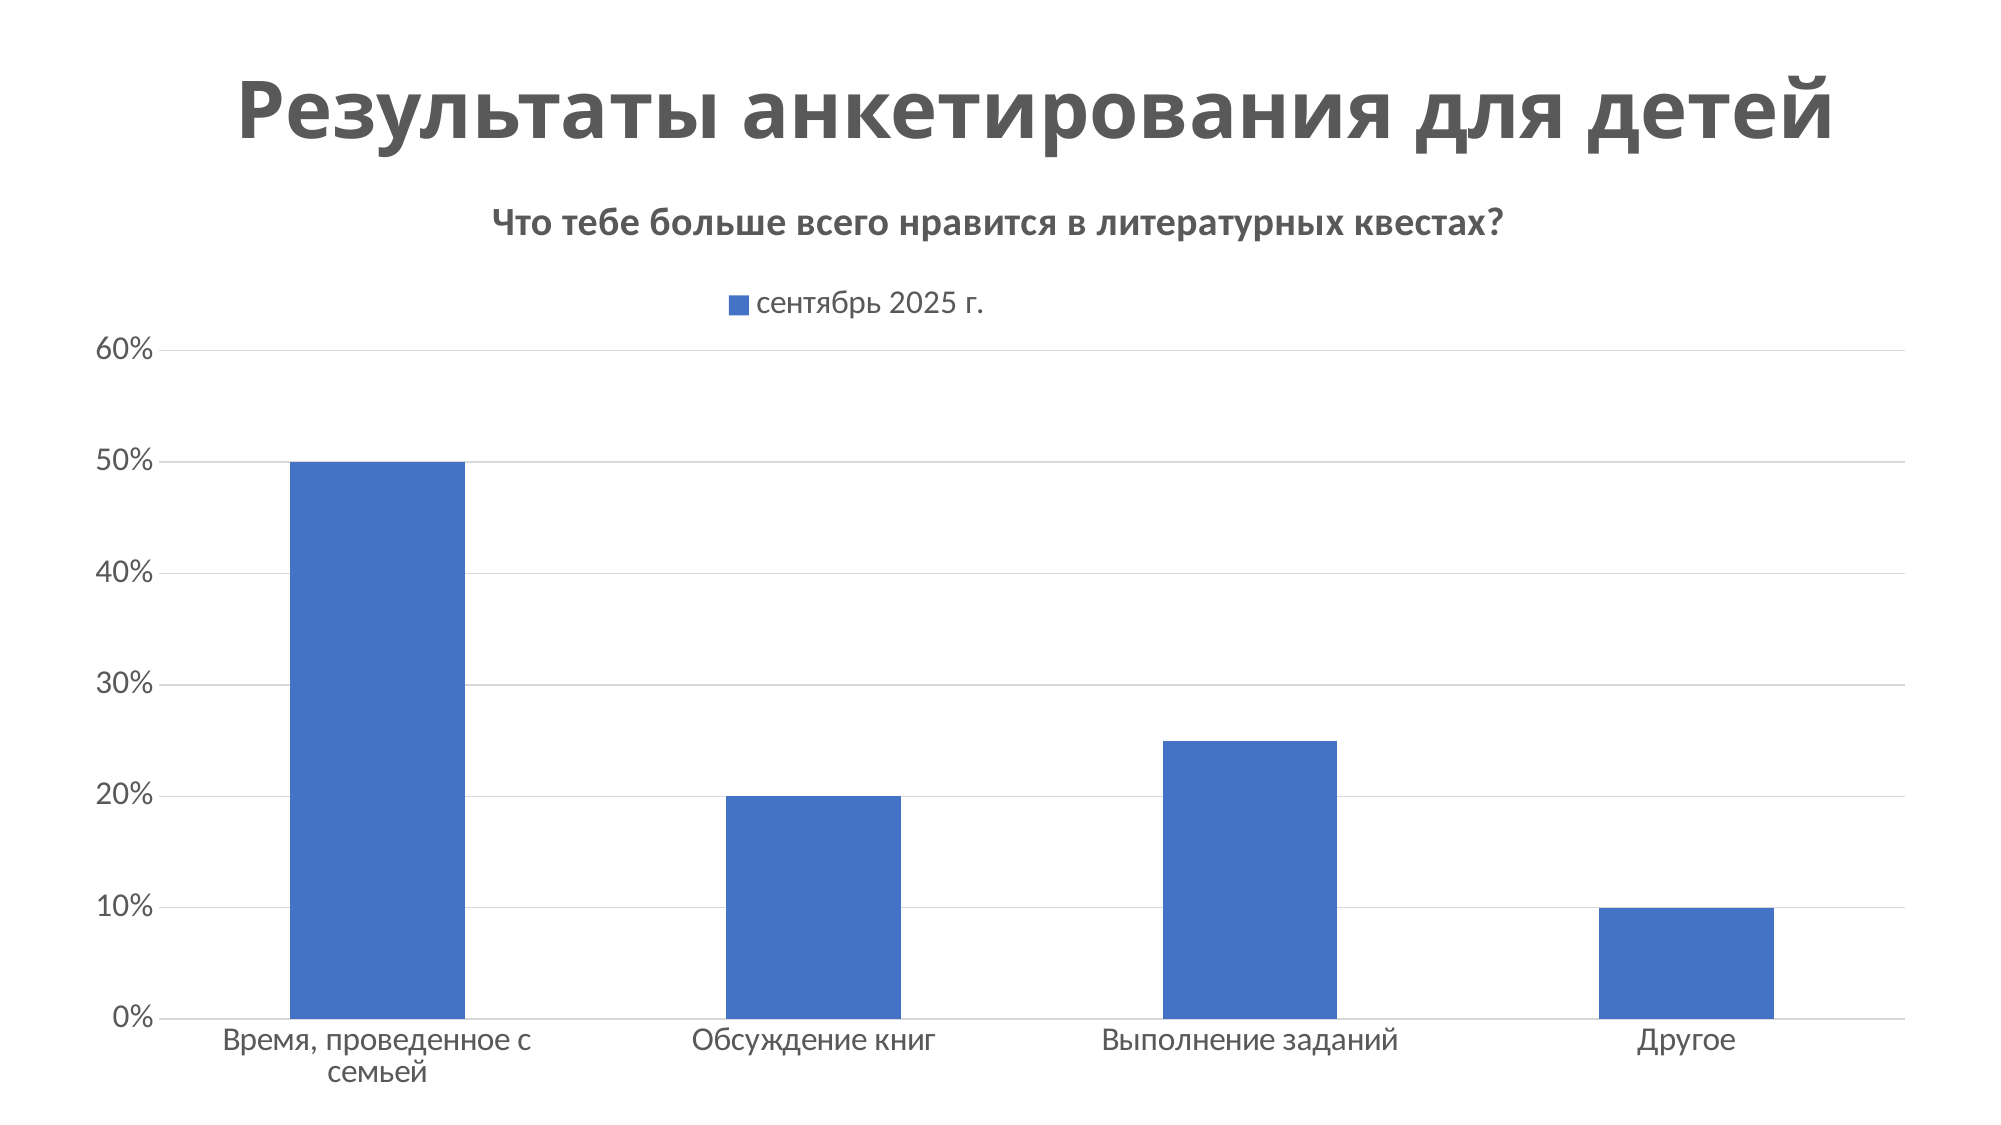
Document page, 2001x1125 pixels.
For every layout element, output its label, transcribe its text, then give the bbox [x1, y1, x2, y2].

title Результаты анкетирования для детей [209, 59, 1863, 165]
chart [57, 165, 1943, 1110]
